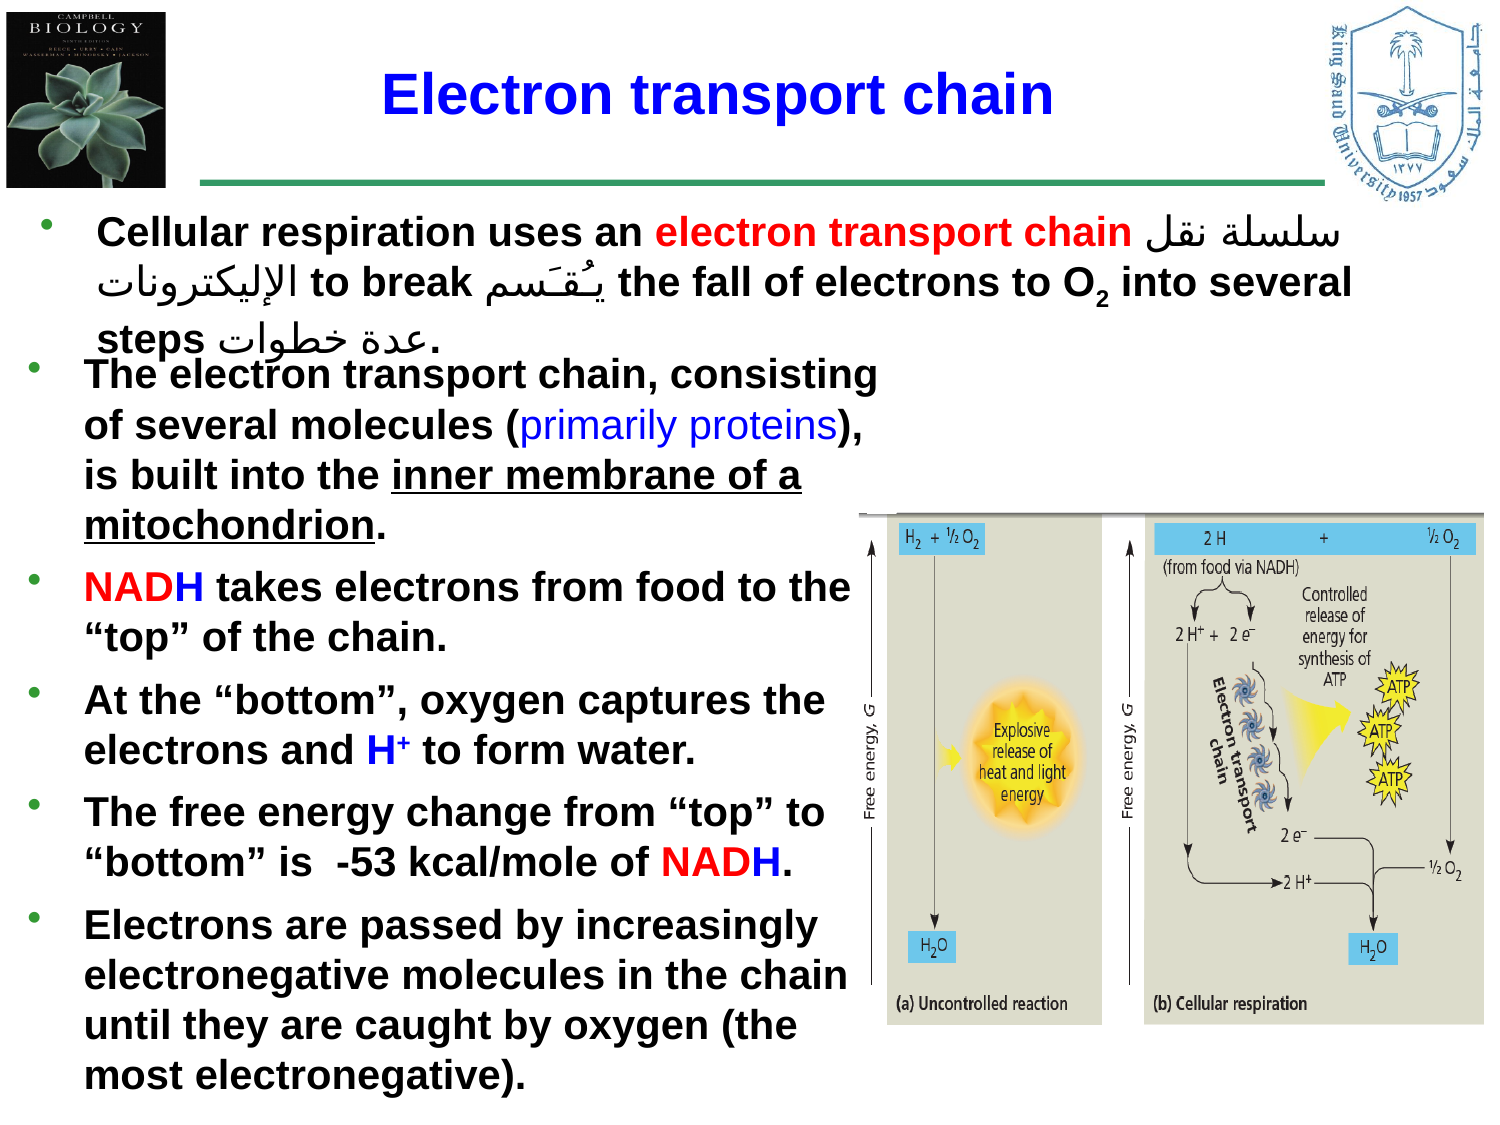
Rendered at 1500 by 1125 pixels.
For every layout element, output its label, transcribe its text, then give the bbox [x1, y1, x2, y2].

picture [858, 512, 1485, 1026]
list Cellular respiration uses an electron transport chain سلسلة نقل الإليكترونات to break يـُقـَسم the fall of electrons to O2 into several steps عدة خطوات. [24, 214, 1488, 514]
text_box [5, 0, 1488, 209]
text_box The electron transport chain, consisting of several molecules (primarily proteins), is built into the inner membrane of a mitochondrion. NADH takes electrons from food to the “top” of the chain. At the “bottom”, oxygen captures the electrons and H+ to form water. The free energy change from “top” to “bottom” is -53 kcal/mole of NADH. Electrons are passed by increasingly electronegative molecules in the chain until they are caught by oxygen (the most electronegative). [12, 339, 900, 1106]
